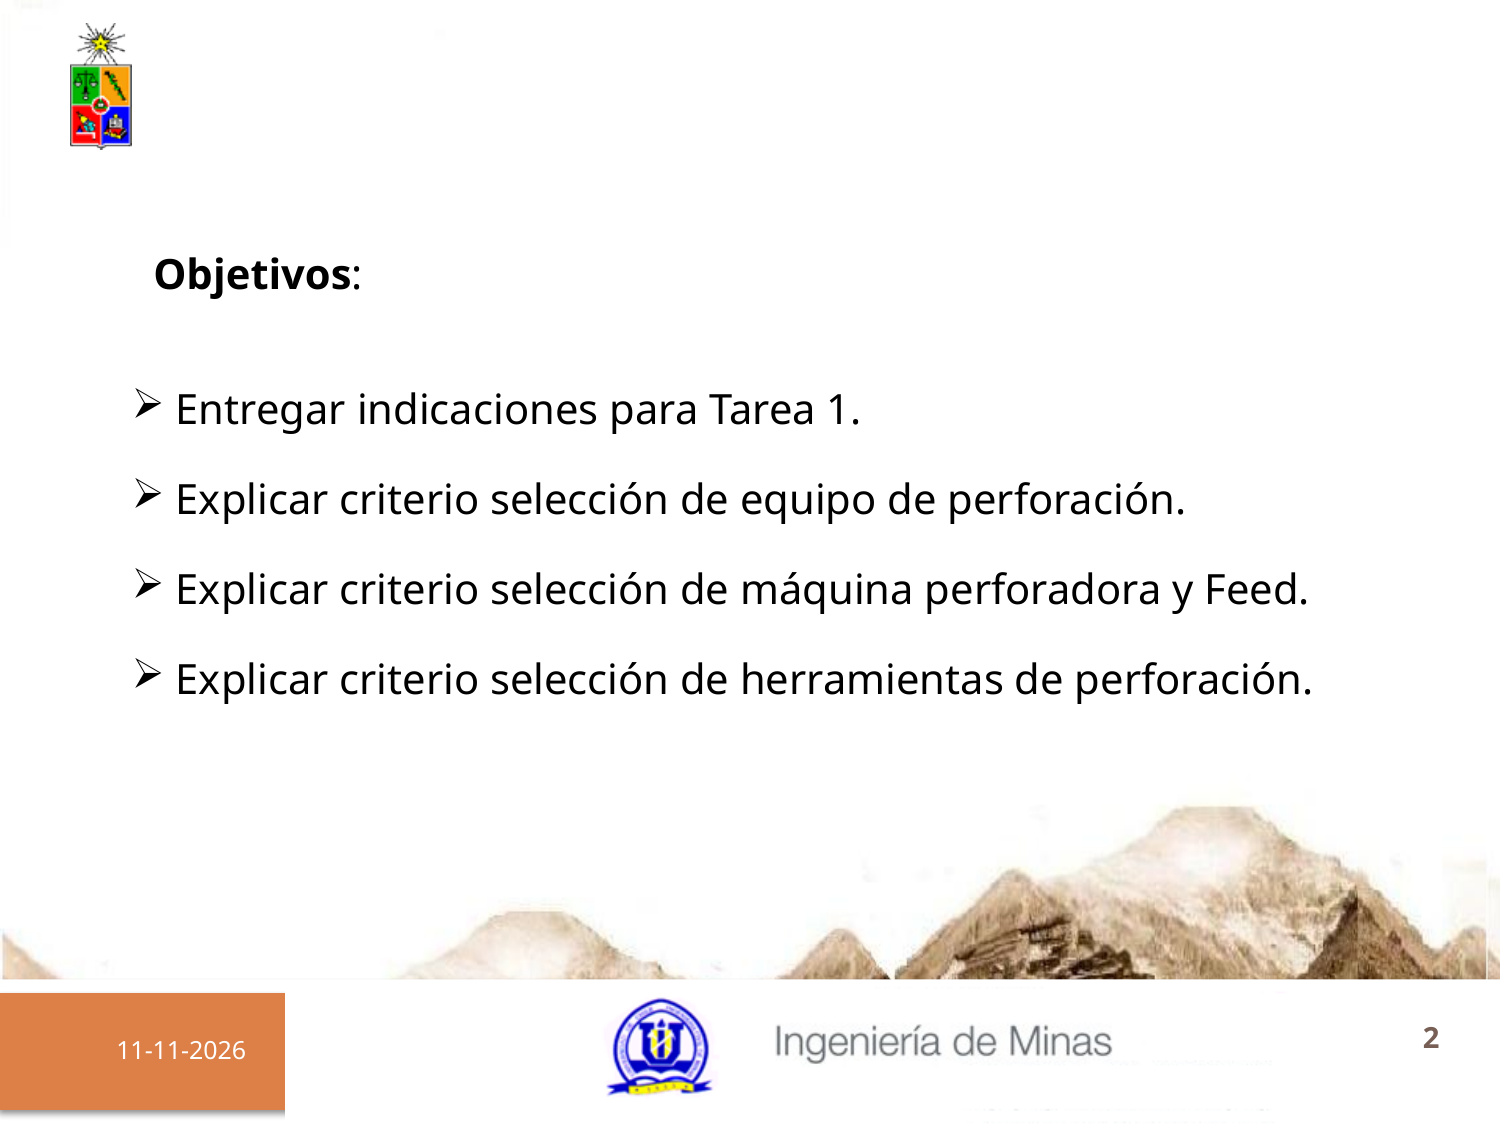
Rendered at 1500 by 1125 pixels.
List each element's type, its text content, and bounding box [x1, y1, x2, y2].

text_box Objetivos: Entregar indicaciones para Tarea 1. Explicar criterio selección de equipo de perforación. Explicar criterio selección de máquina perforadora y Feed. Explicar criterio selección de herramientas de perforación. [117, 246, 1500, 801]
picture [285, 980, 1500, 1125]
picture [0, 0, 1500, 979]
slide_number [12, 995, 279, 1108]
